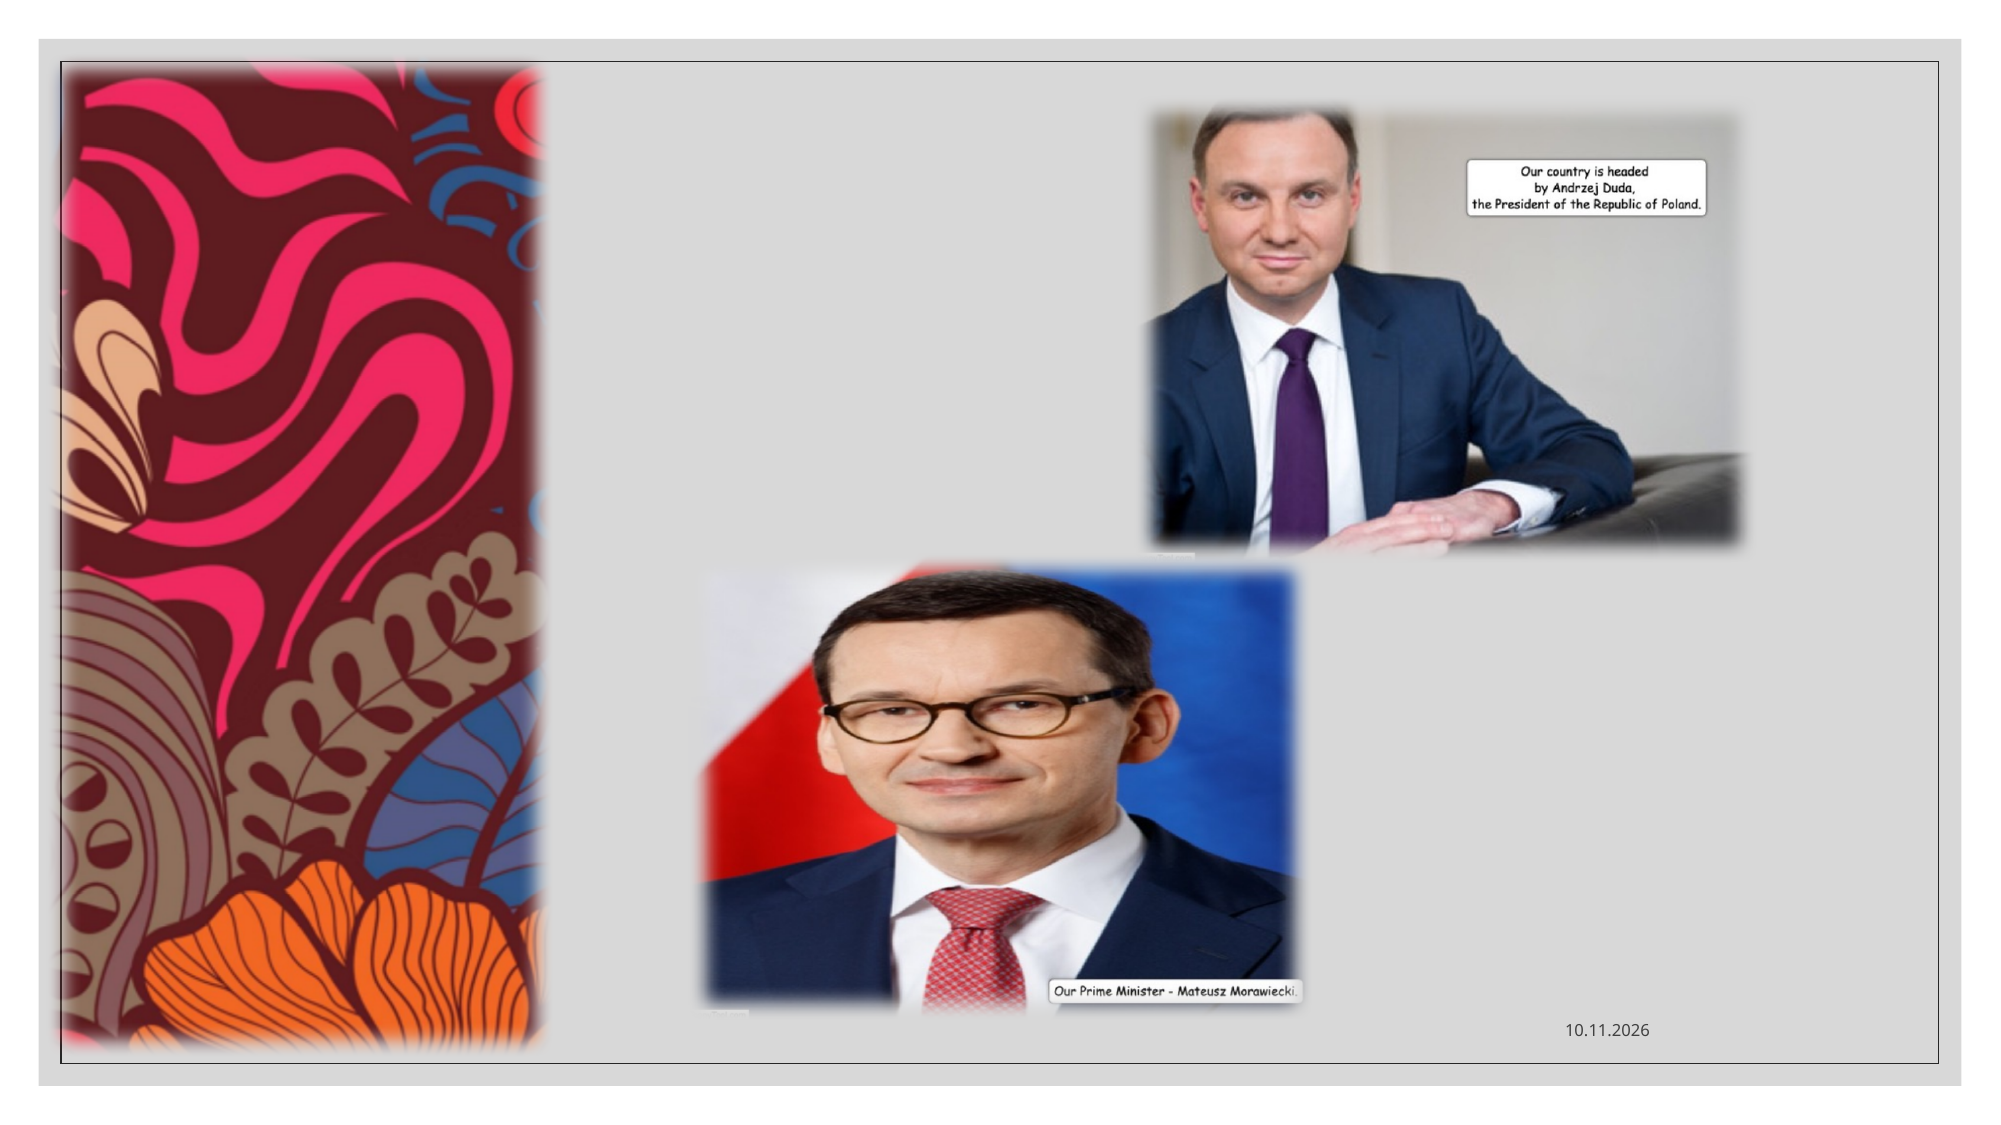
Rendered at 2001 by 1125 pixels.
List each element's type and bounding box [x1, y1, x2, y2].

picture [688, 95, 1757, 1020]
slide_number [1190, 990, 1665, 1050]
picture [46, 52, 555, 1059]
